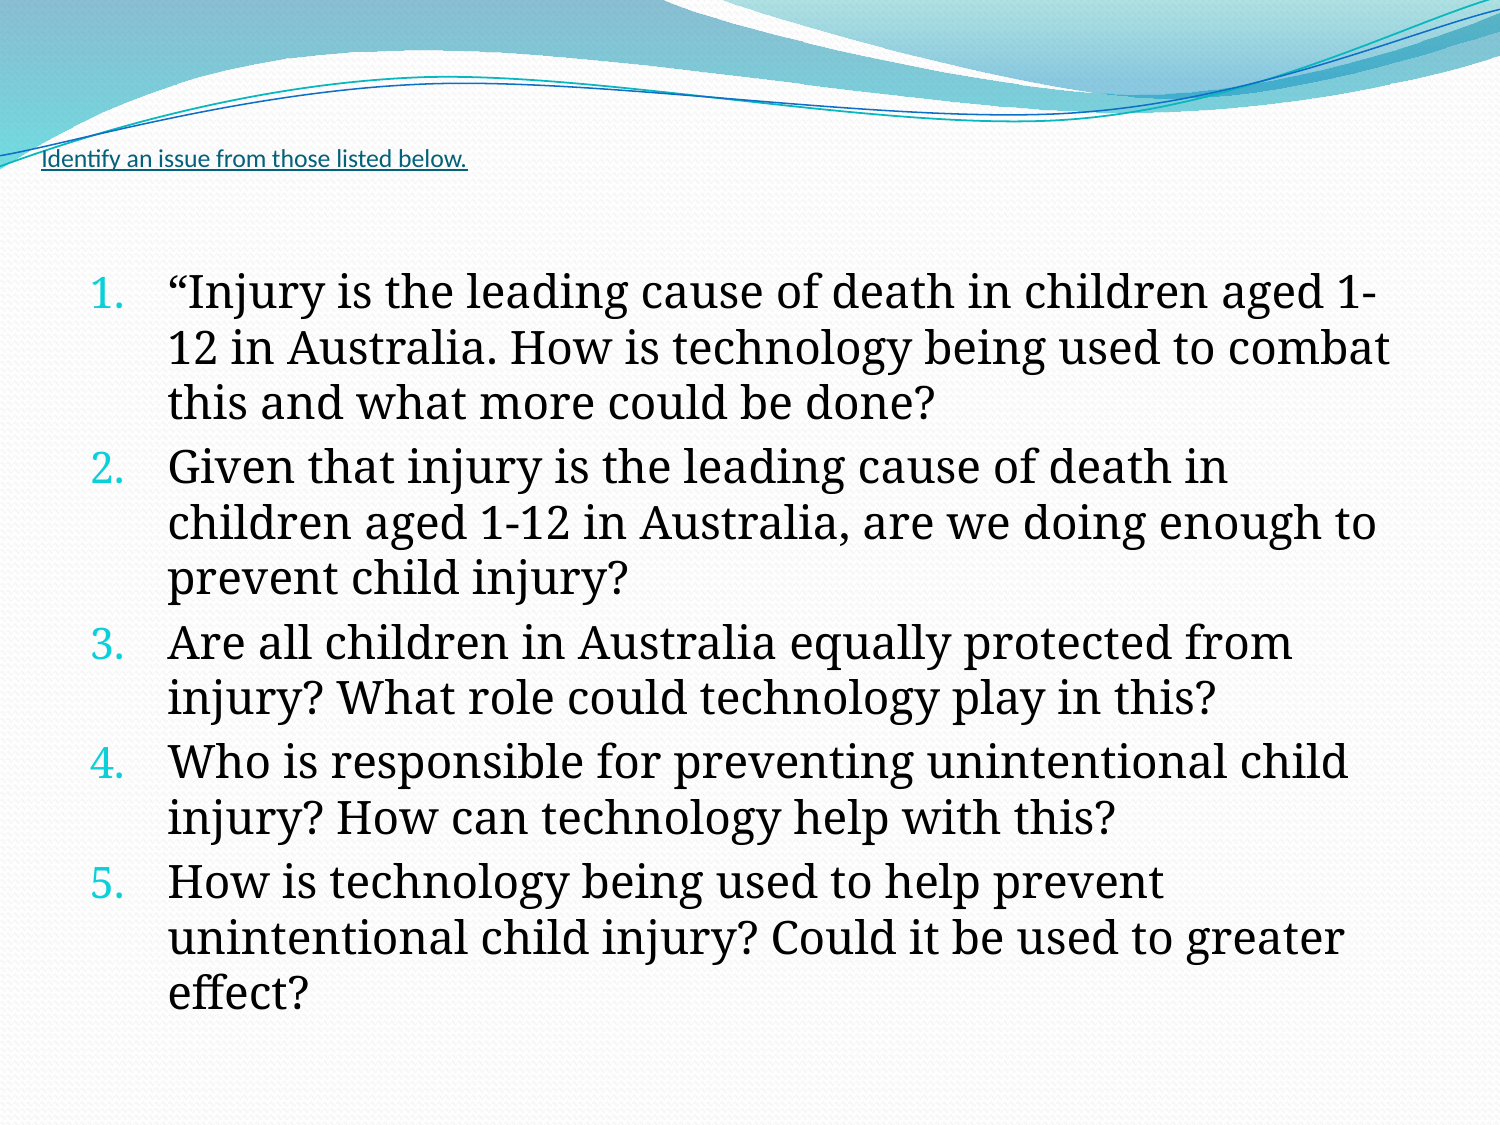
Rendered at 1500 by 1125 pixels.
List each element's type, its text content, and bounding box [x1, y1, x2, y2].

list “Injury is the leading cause of death in children aged 1-12 in Australia. How is technology being used to combat this and what more could be done? Given that injury is the leading cause of death in children aged 1-12 in Australia, are we doing enough to prevent child injury? Are all children in Australia equally protected from injury? What role could technology play in this? Who is responsible for preventing unintentional child injury? How can technology help with this? How is technology being used to help prevent unintentional child injury? Could it be used to greater effect? [75, 255, 1425, 1038]
title Identify an issue from those listed below. [41, 66, 1425, 173]
